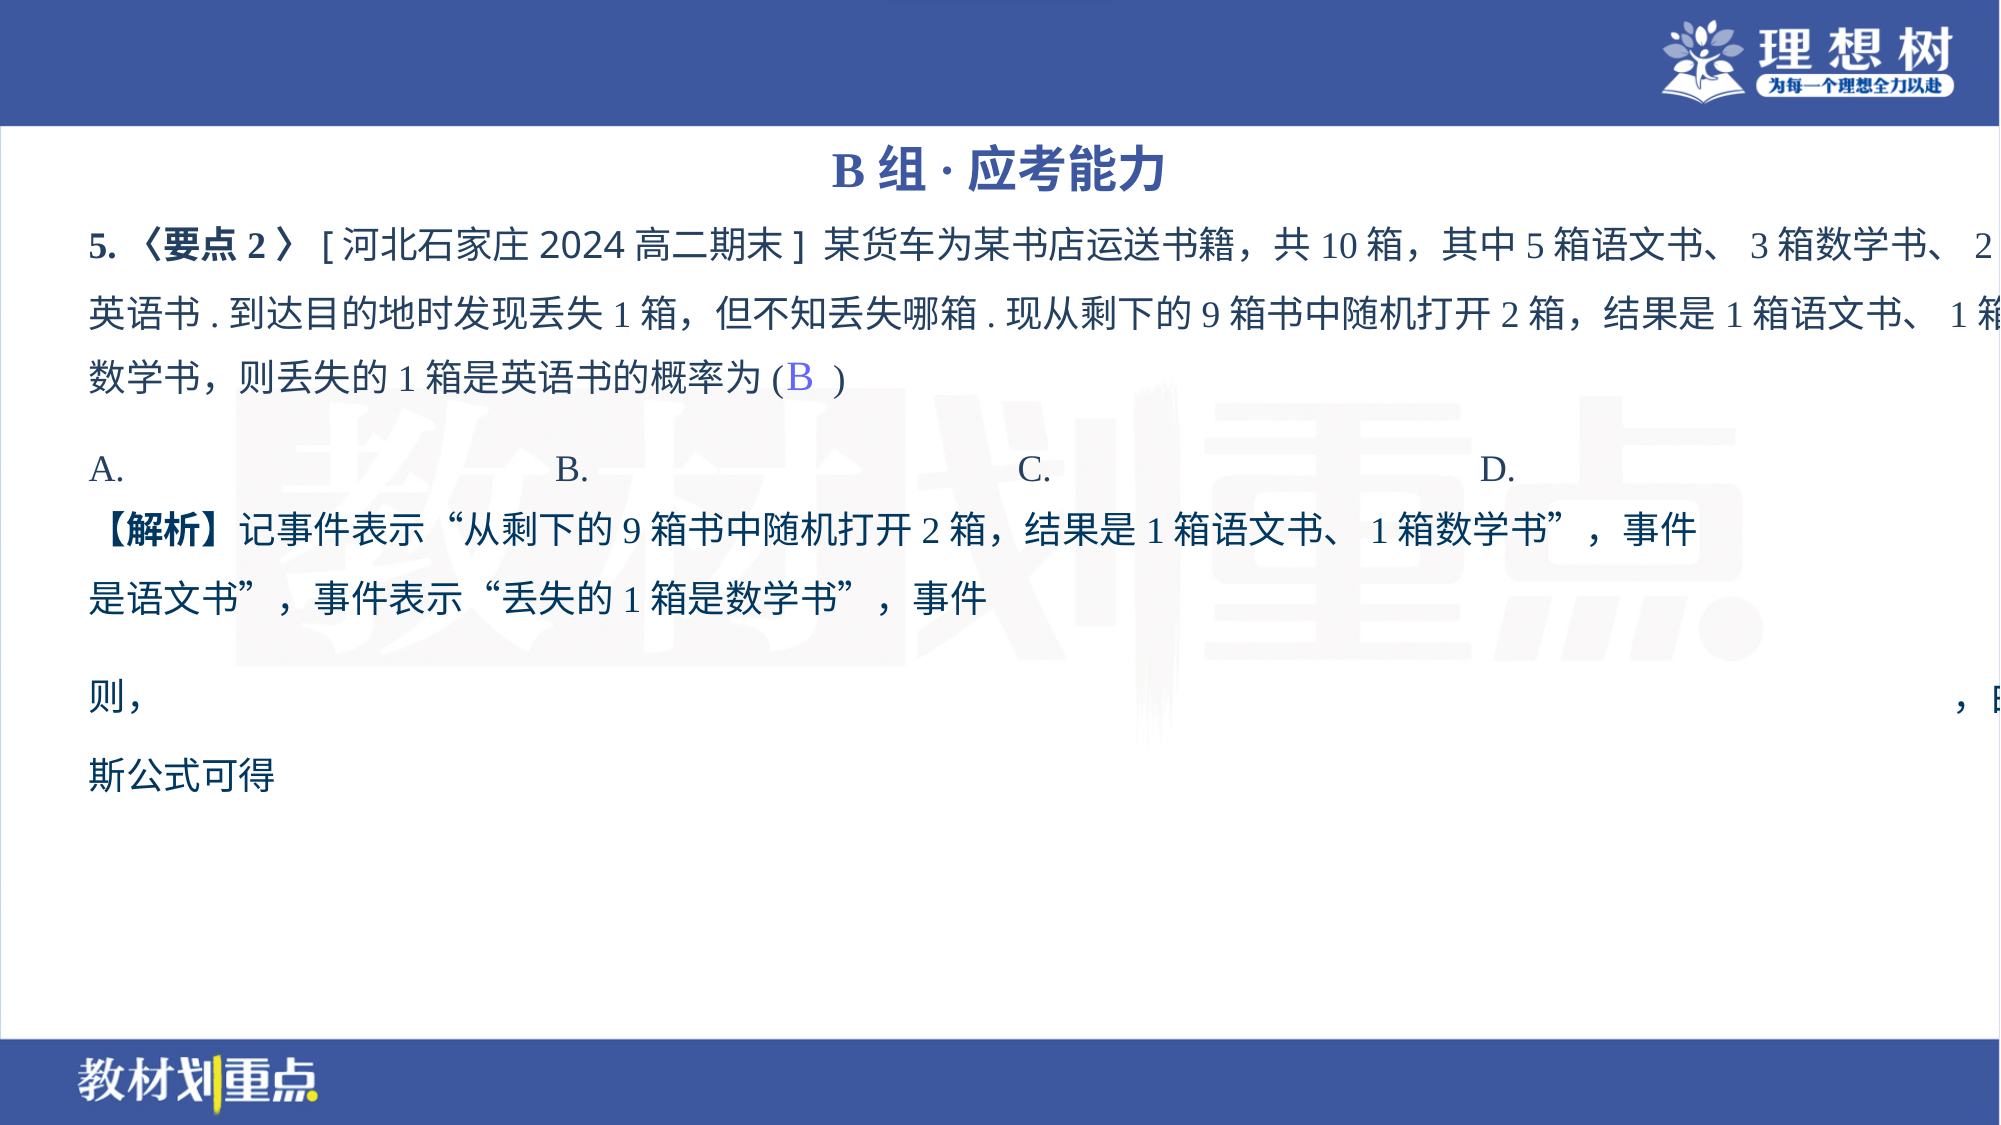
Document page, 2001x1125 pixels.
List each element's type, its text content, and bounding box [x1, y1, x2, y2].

text_box B [771, 347, 830, 397]
text_box 5.〈要点2〉[河北石家庄2024高二期末] 某货车为某书店运送书籍，共10箱，其中5箱语文书、3箱数学书、2箱 英语书.到达目的地时发现丢失1箱，但不知丢失哪箱.现从剩下的9箱书中随机打开2箱，结果是1箱语文书、1箱 数学书，则丢失的1箱是英语书的概率为( ) [88, 197, 1911, 393]
picture [0, 0, 2000, 1125]
text_box B组·应考能力 [88, 135, 1911, 196]
